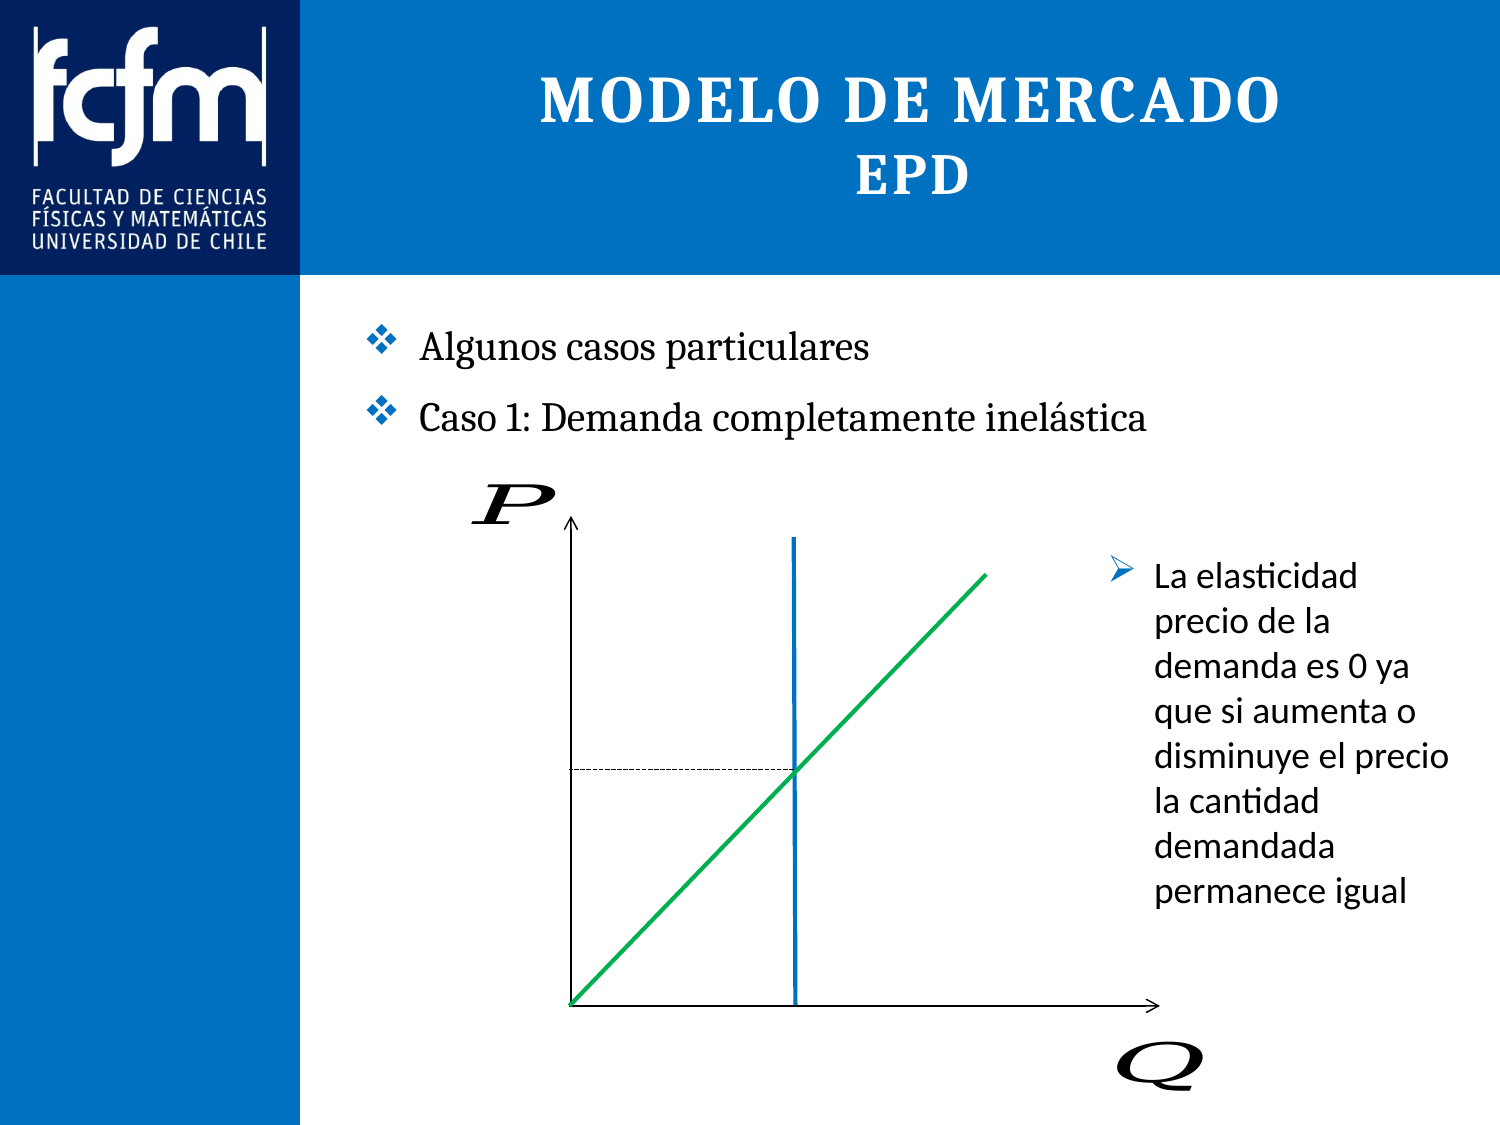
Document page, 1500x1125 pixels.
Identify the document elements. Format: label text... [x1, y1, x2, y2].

text_box Algunos casos particulares Caso 1: Demanda completamente inelástica [348, 311, 1381, 448]
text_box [569, 574, 1161, 1007]
picture [29, 18, 272, 254]
title MODELO DE MERCADO EPD [399, 37, 1425, 225]
text_box La elasticidad precio de la demanda es 0 ya que si aumenta o disminuye el precio la cantidad demandada permanece igual [1088, 481, 1475, 980]
